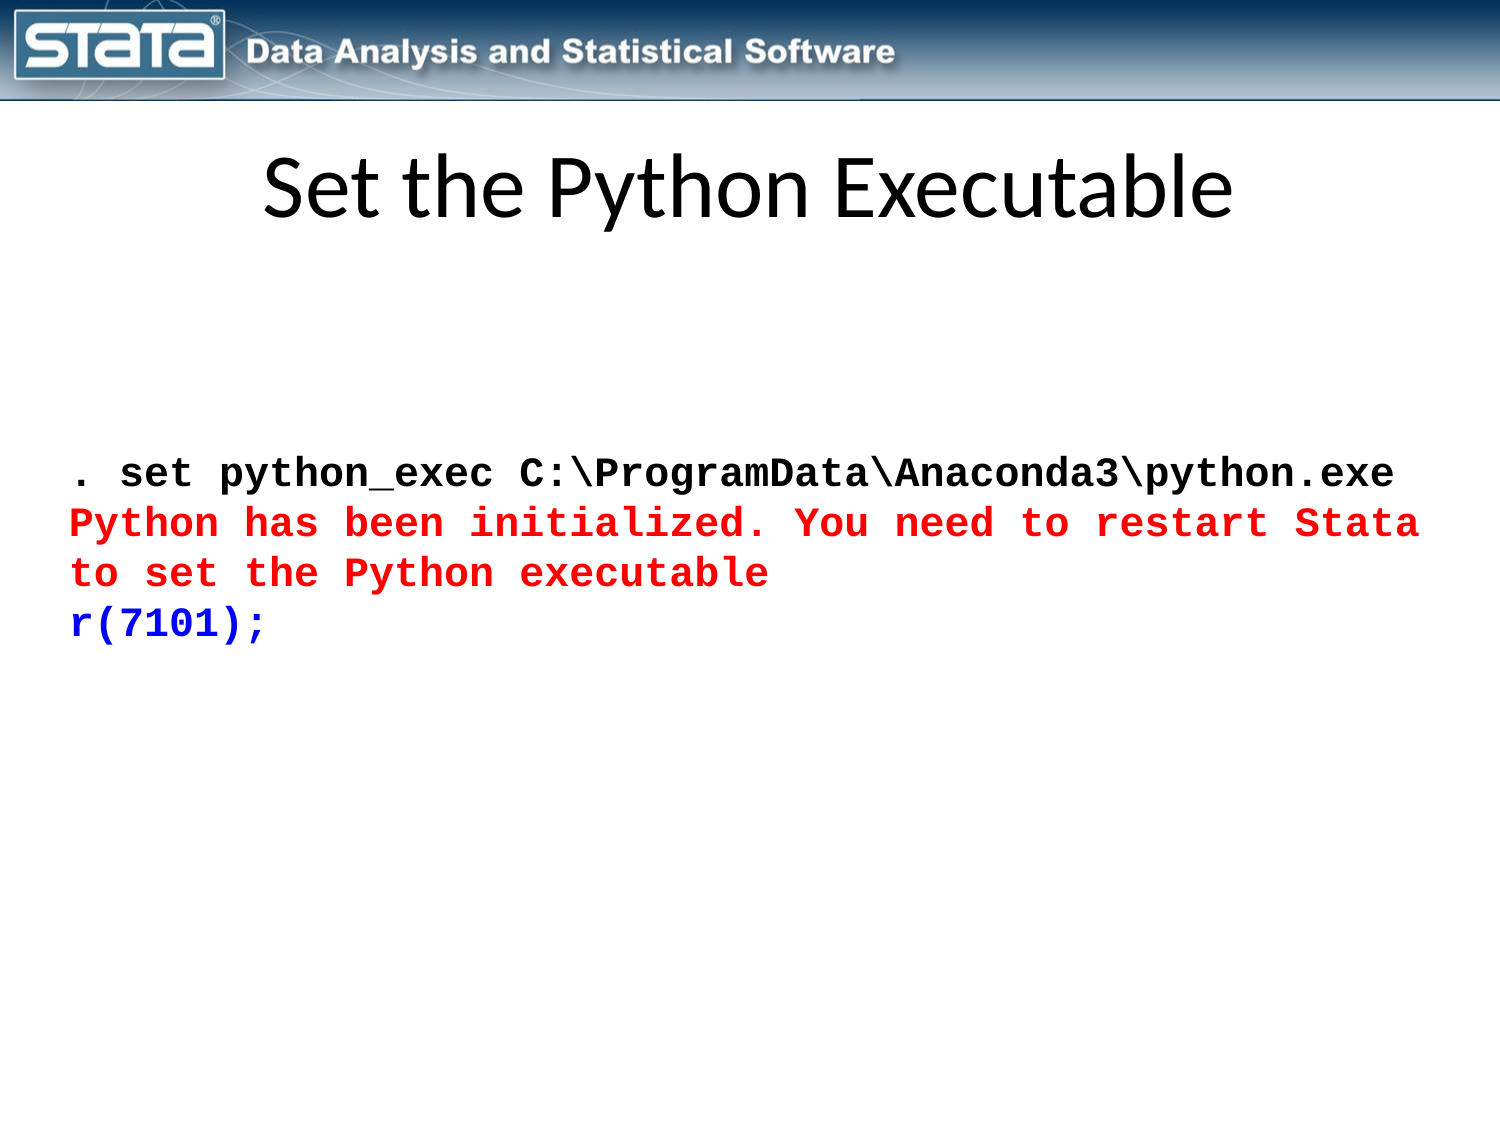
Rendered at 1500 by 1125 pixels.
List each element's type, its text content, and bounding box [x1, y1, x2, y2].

text_box . set python_exec C:\ProgramData\Anaconda3\python.exe Python has been initialized. You need to restart Stata to set the Python executable r(7101); [54, 437, 1446, 653]
title Set the Python Executable [0, 99, 1500, 263]
picture [0, 0, 1500, 99]
